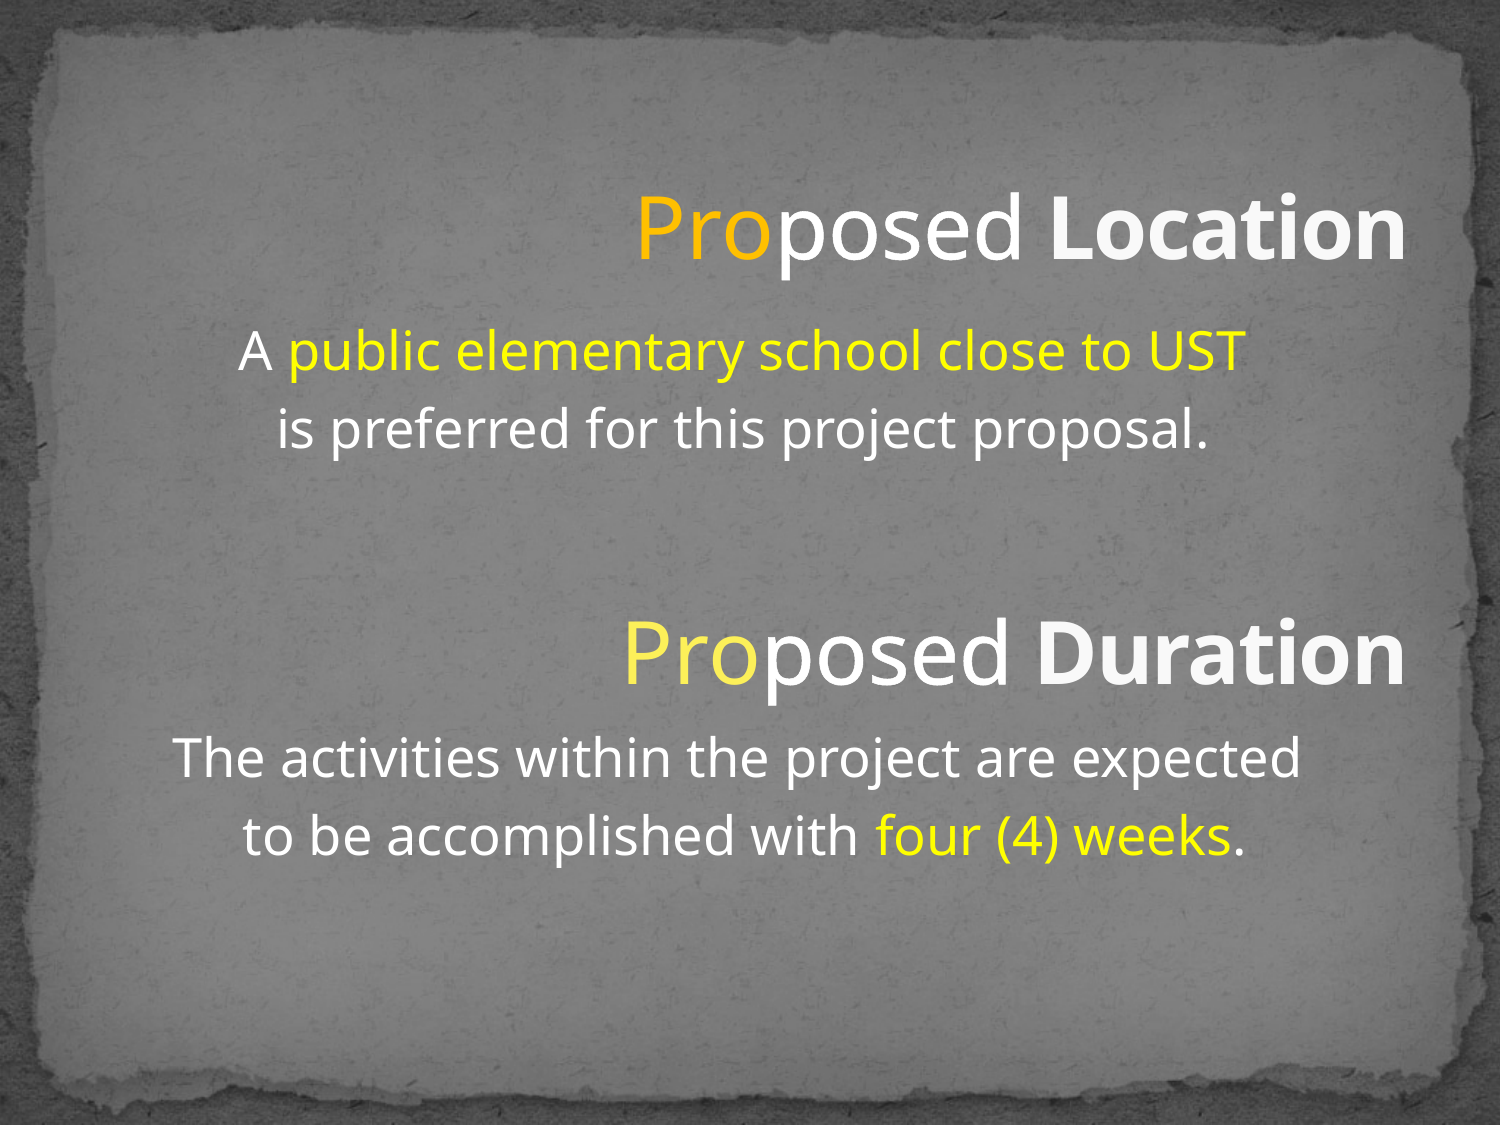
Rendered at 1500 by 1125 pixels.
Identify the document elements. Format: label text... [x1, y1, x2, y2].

text_box Proposed Duration [73, 550, 1424, 710]
title Proposed Location [74, 125, 1425, 285]
text_box The activities within the project are expected to be accomplished with four (4) weeks. [76, 715, 1414, 899]
list A public elementary school close to UST is preferred for this project proposal. [75, 309, 1412, 492]
